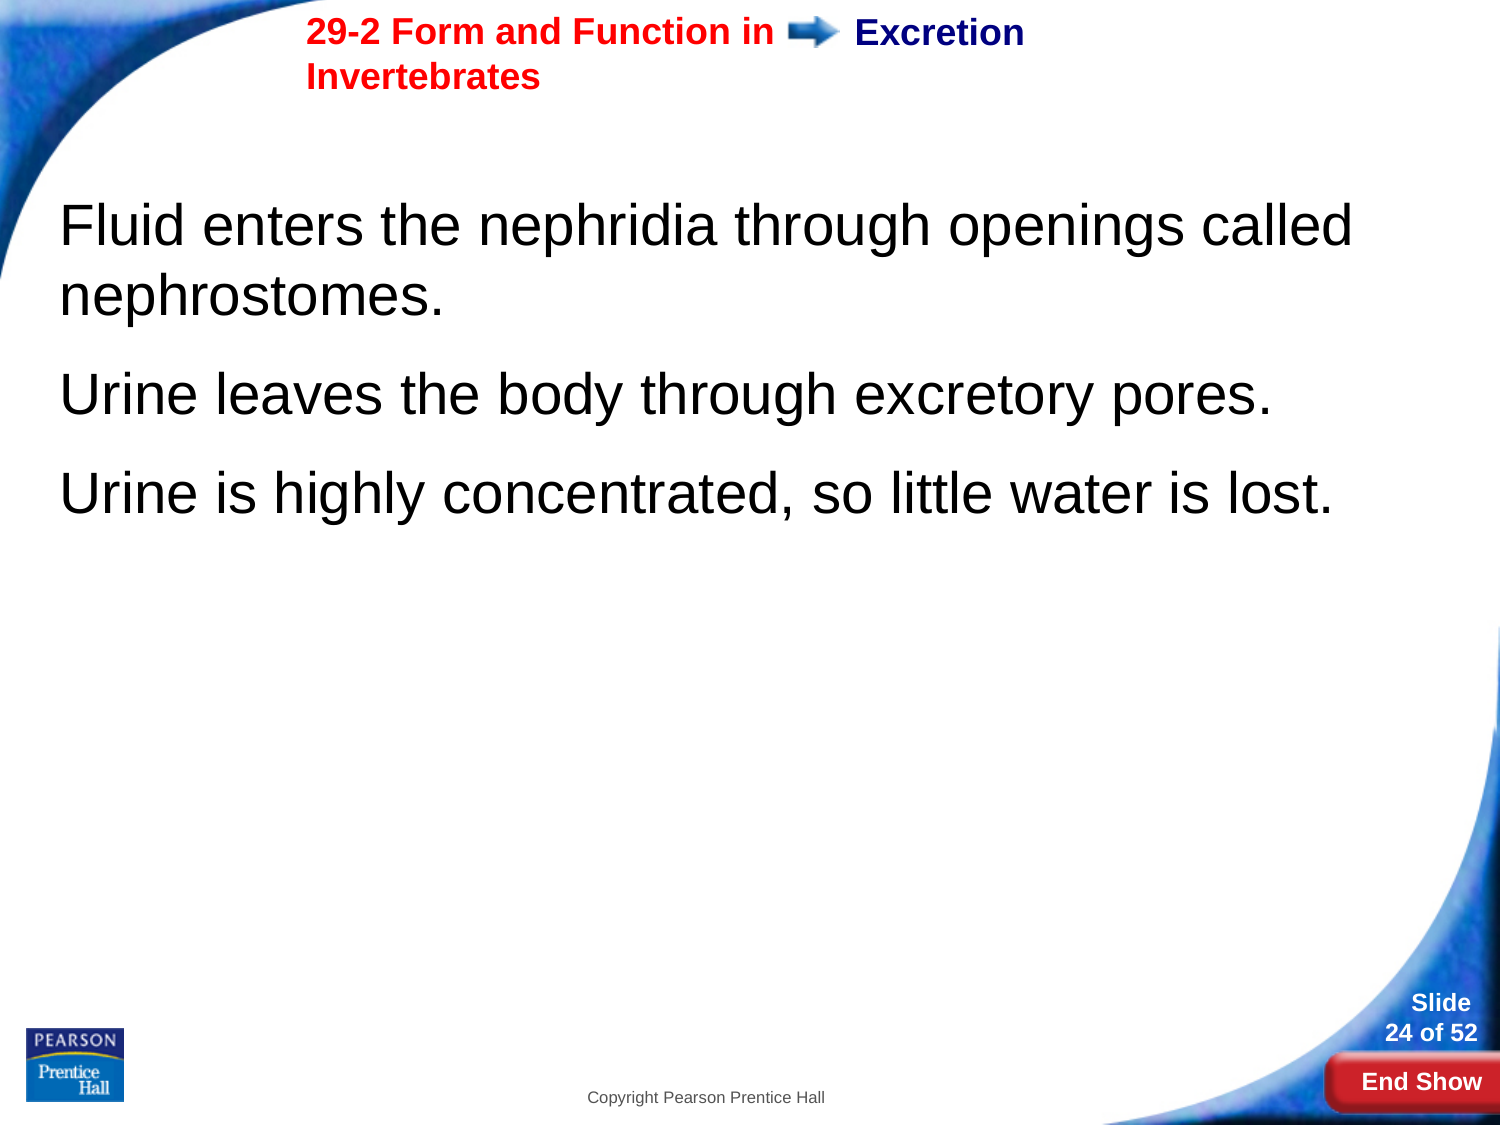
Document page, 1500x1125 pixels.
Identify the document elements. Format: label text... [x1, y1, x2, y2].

picture [0, 0, 1500, 1125]
title Excretion [839, 0, 1500, 76]
footer Copyright Pearson Prentice Hall [468, 1078, 945, 1105]
list Fluid enters the nephridia through openings called nephrostomes. Urine leaves the body through excretory pores. Urine is highly concentrated, so little water is lost. [44, 179, 1463, 976]
